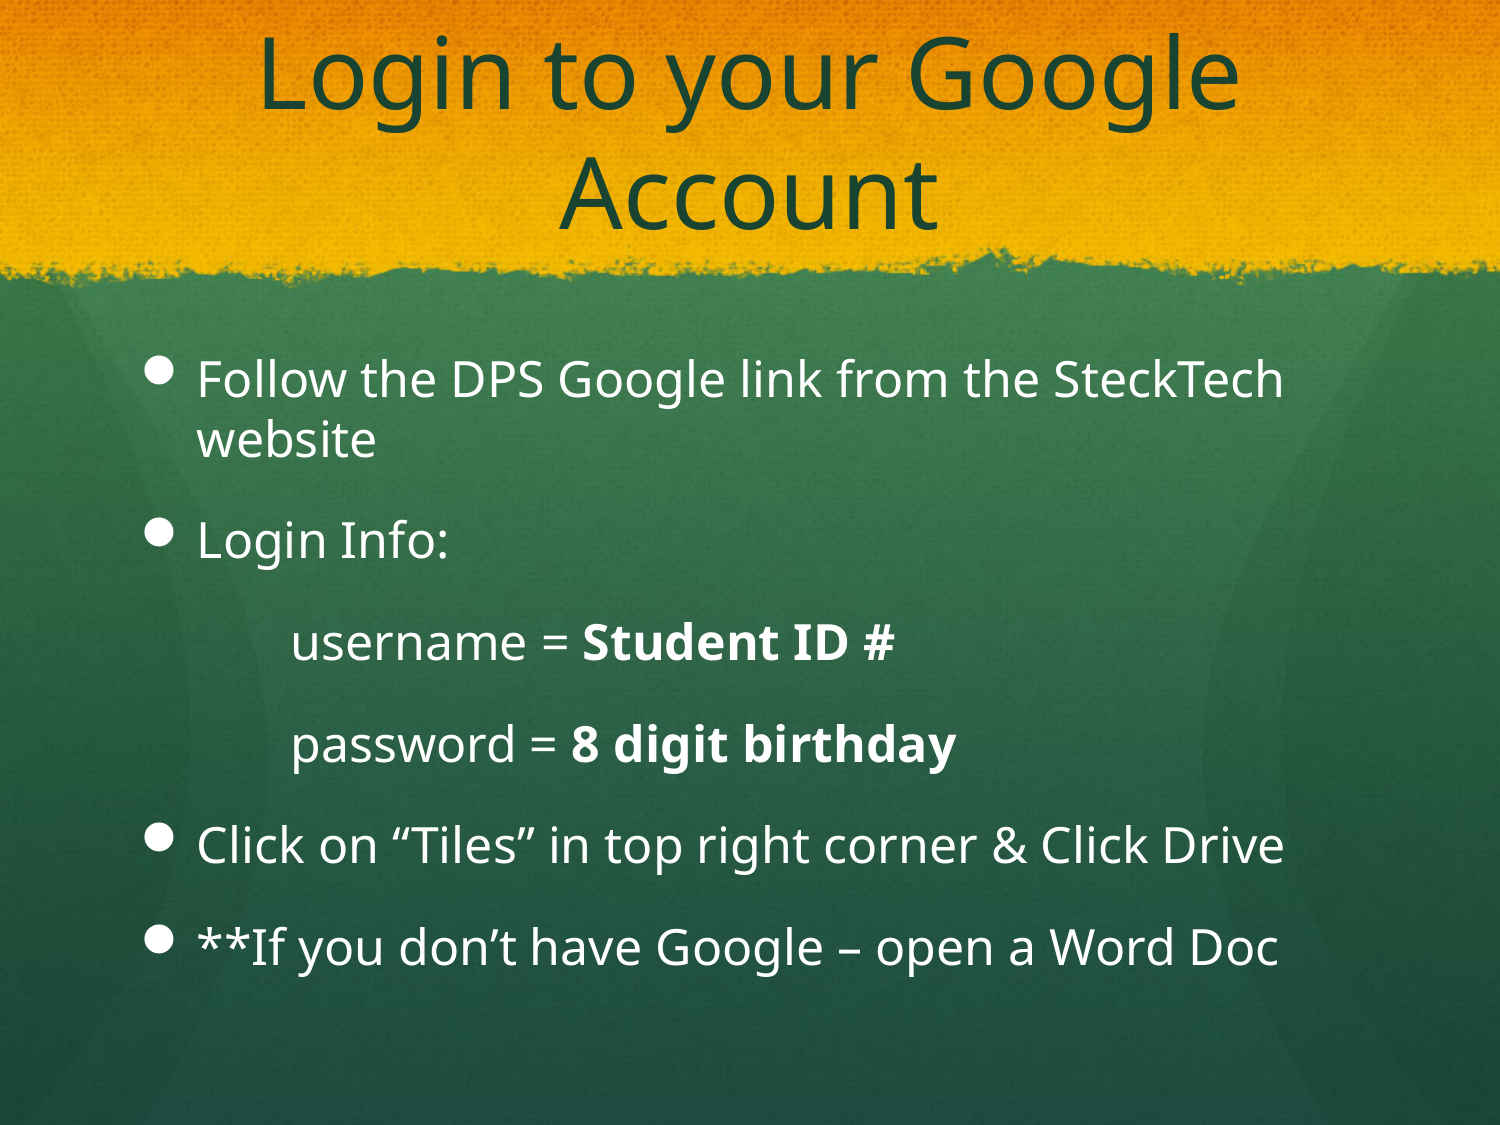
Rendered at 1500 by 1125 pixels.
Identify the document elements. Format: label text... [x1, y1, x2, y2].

picture [0, 0, 1500, 1125]
list Follow the DPS Google link from the SteckTech website Login Info: username = Student ID # password = 8 digit birthday Click on “Tiles” in top right corner & Click Drive **If you don’t have Google – open a Word Doc [125, 339, 1375, 1026]
title Login to your Google Account [125, 13, 1375, 246]
